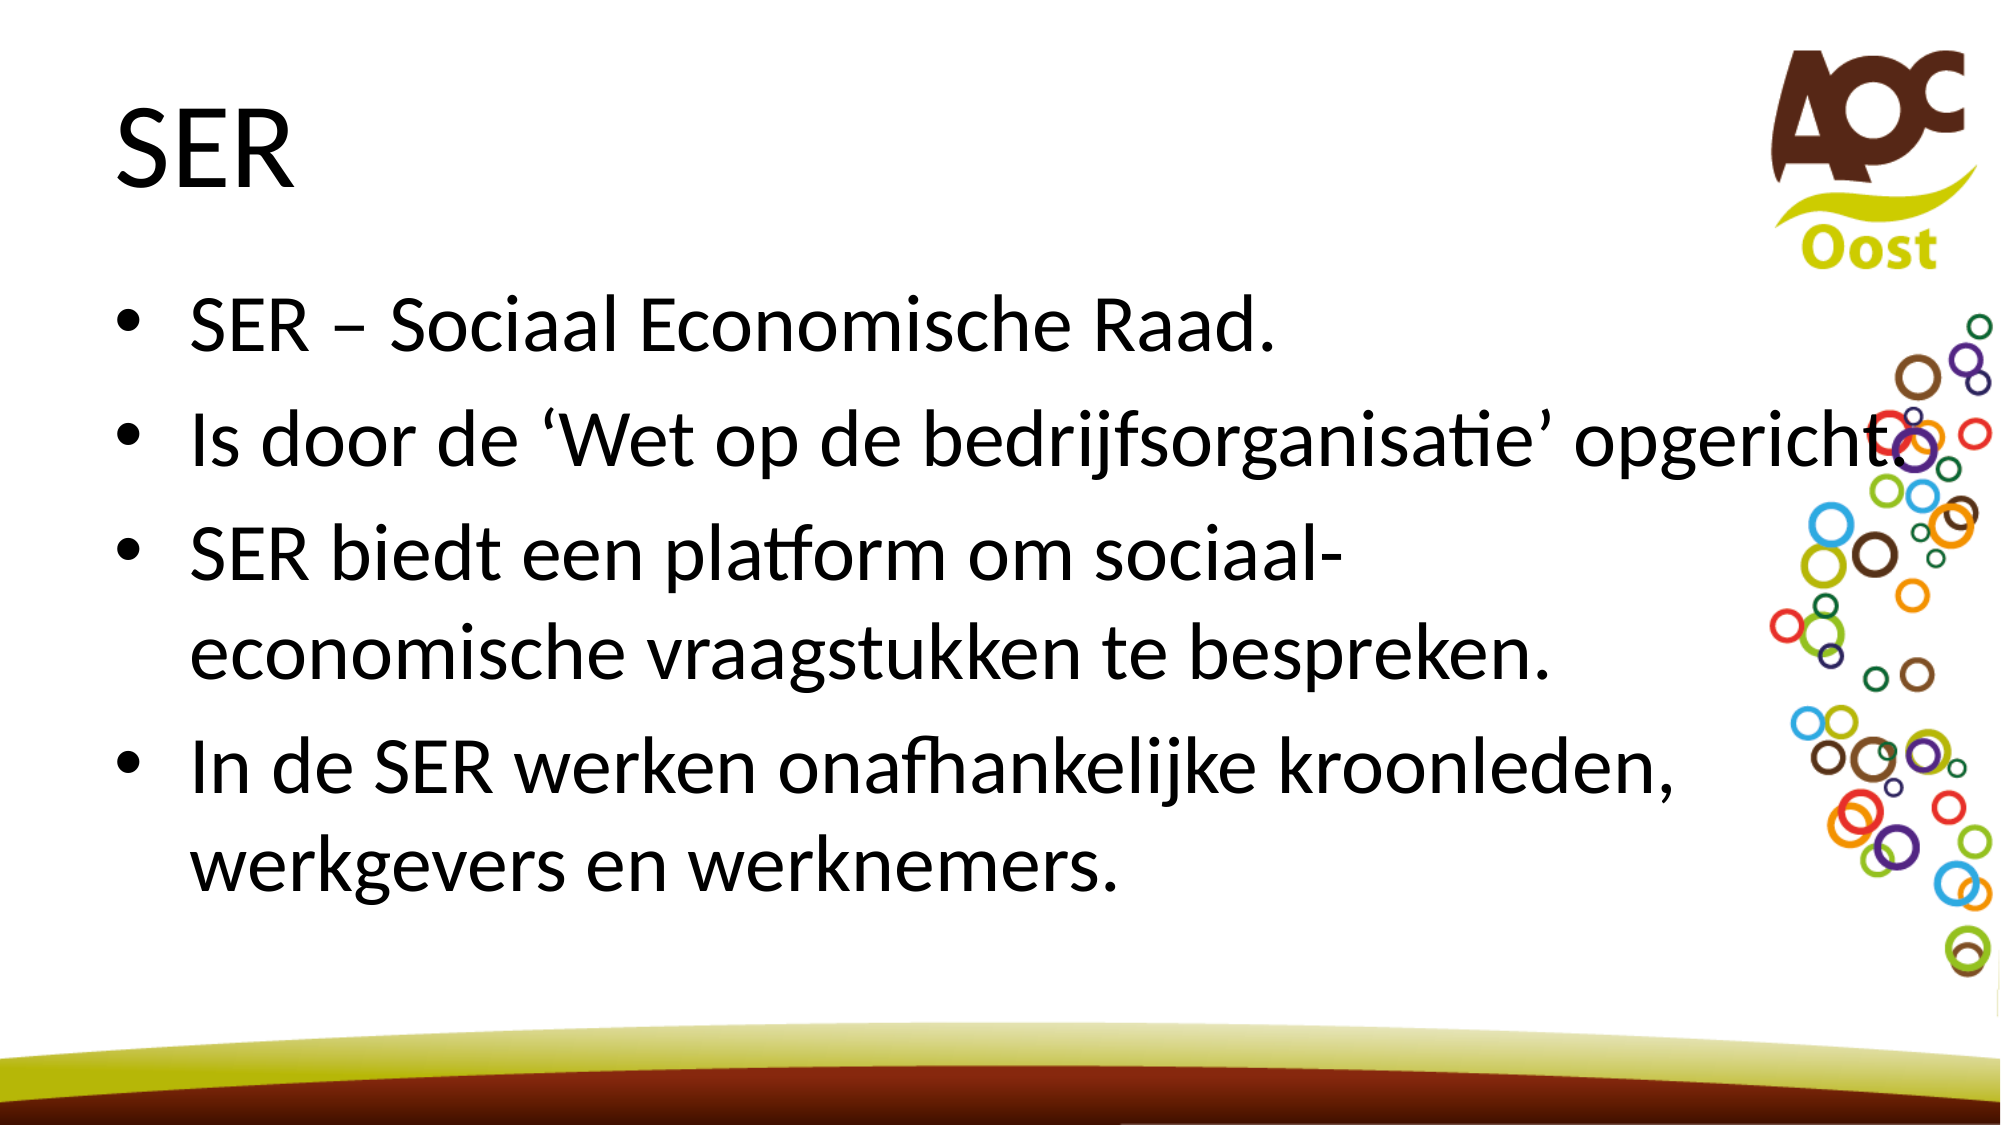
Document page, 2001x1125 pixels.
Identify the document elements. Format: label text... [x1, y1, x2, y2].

title SER [99, 45, 1900, 233]
picture [0, 0, 2001, 1125]
list SER – Sociaal Economische Raad. Is door de ‘Wet op de bedrijfsorganisatie’ opgericht. SER biedt een platform om sociaal-economische vraagstukken te bespreken. In de SER werken onafhankelijke kroonleden, werkgevers en werknemers. [99, 262, 1955, 1005]
